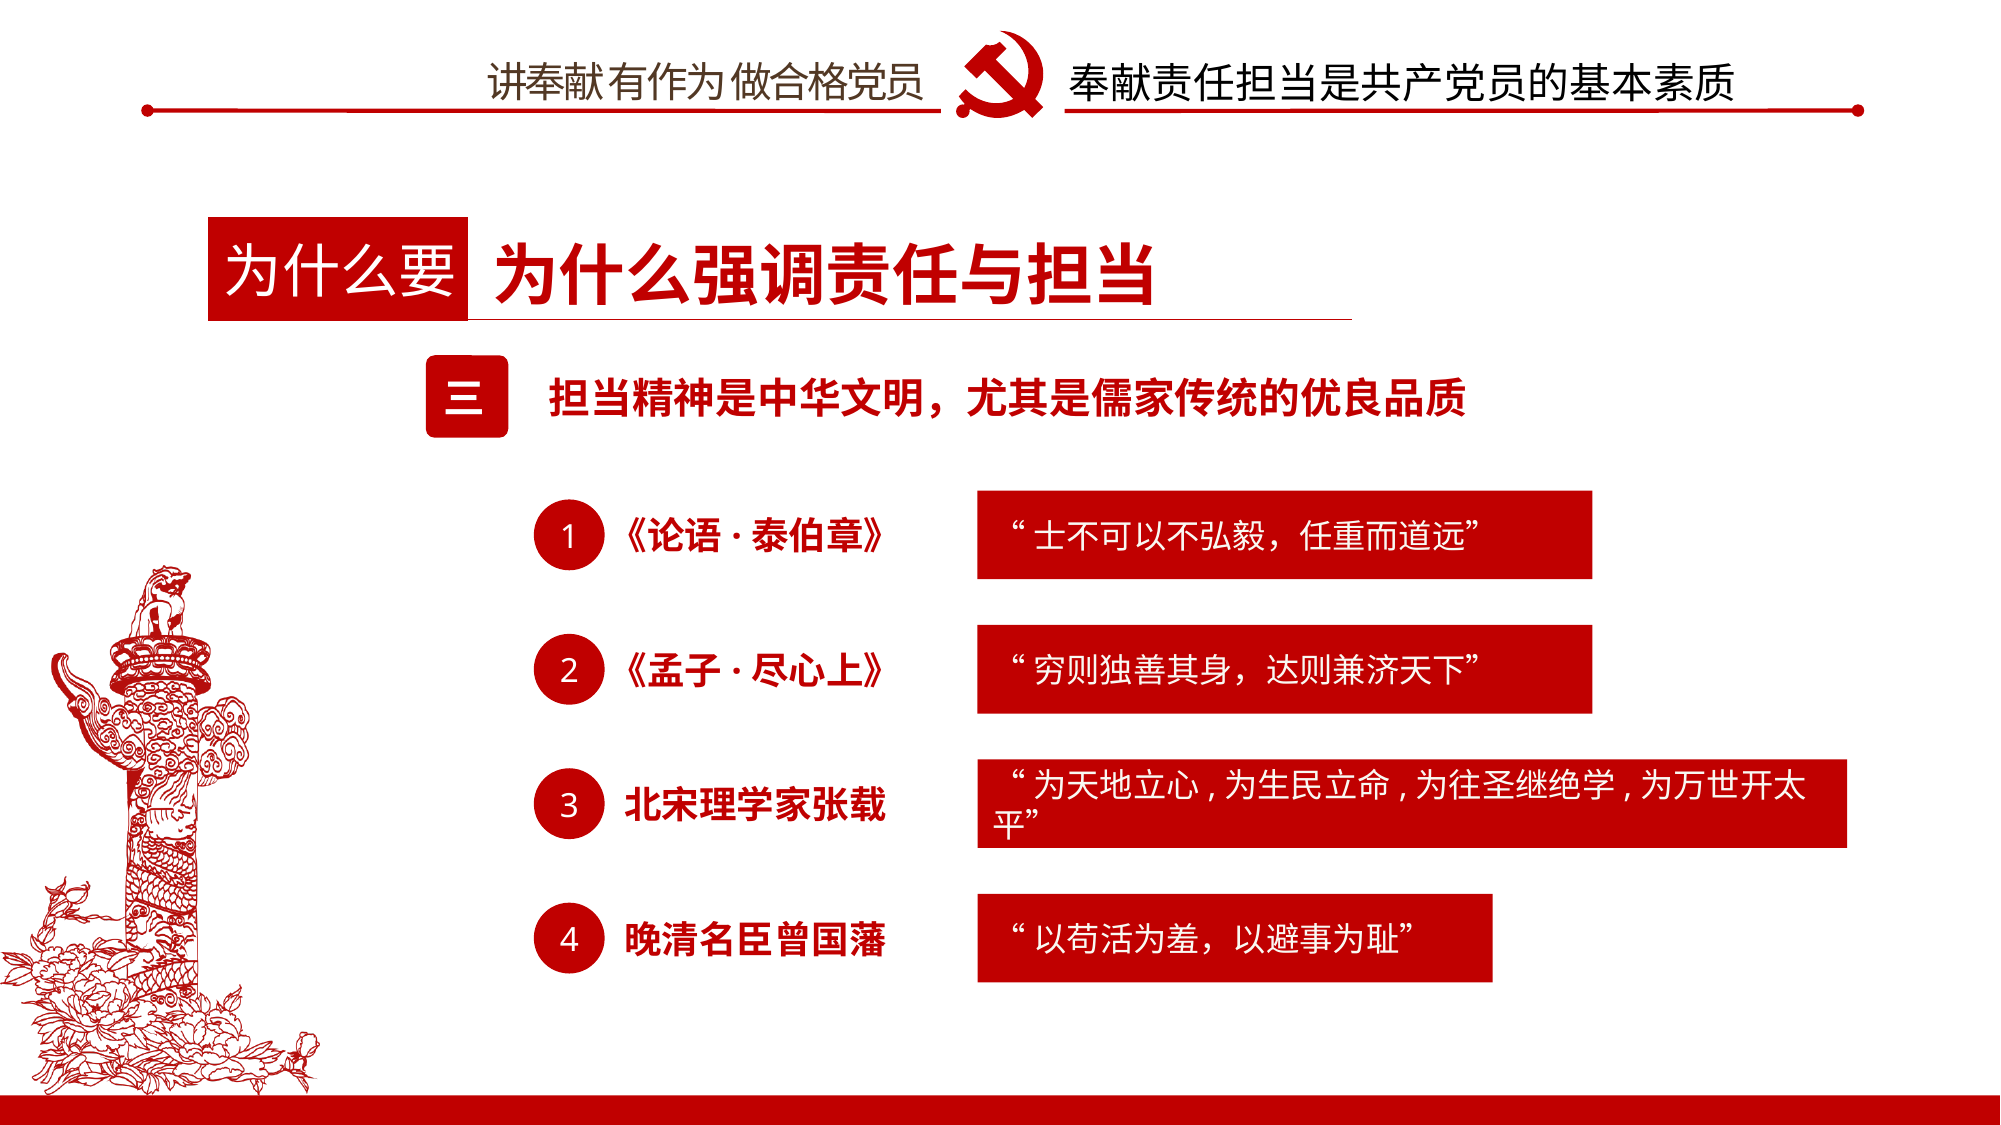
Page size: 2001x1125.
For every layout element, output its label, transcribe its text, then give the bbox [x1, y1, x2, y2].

text_box 《孟子·尽心上》 [590, 638, 931, 700]
text_box 北宋理学家张载 [591, 773, 931, 834]
text_box “士不可以不弘毅，任重而道远” [976, 490, 1594, 580]
text_box “以苟活为羞，以避事为耻” [977, 893, 1494, 983]
text_box “为天地立心,为生民立命,为往圣继绝学,为万世开太平” [977, 758, 1848, 849]
text_box 2 [532, 632, 606, 706]
text_box 三 [424, 354, 510, 439]
picture [0, 565, 320, 1096]
text_box 奉献责任担当是共产党员的基本素质 [1053, 49, 1955, 115]
text_box 晚清名臣曾国藩 [590, 907, 931, 969]
text_box 4 [532, 901, 606, 975]
text_box 1 [532, 498, 606, 572]
text_box 担当精神是中华文明，尤其是儒家传统的优良品质 [533, 348, 1848, 445]
text_box “穷则独善其身，达则兼济天下” [976, 624, 1594, 715]
text_box 为什么强调责任与担当 [493, 244, 1331, 302]
text_box 3 [532, 767, 606, 841]
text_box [209, 217, 493, 320]
text_box 《论语·泰伯章》 [590, 504, 931, 566]
